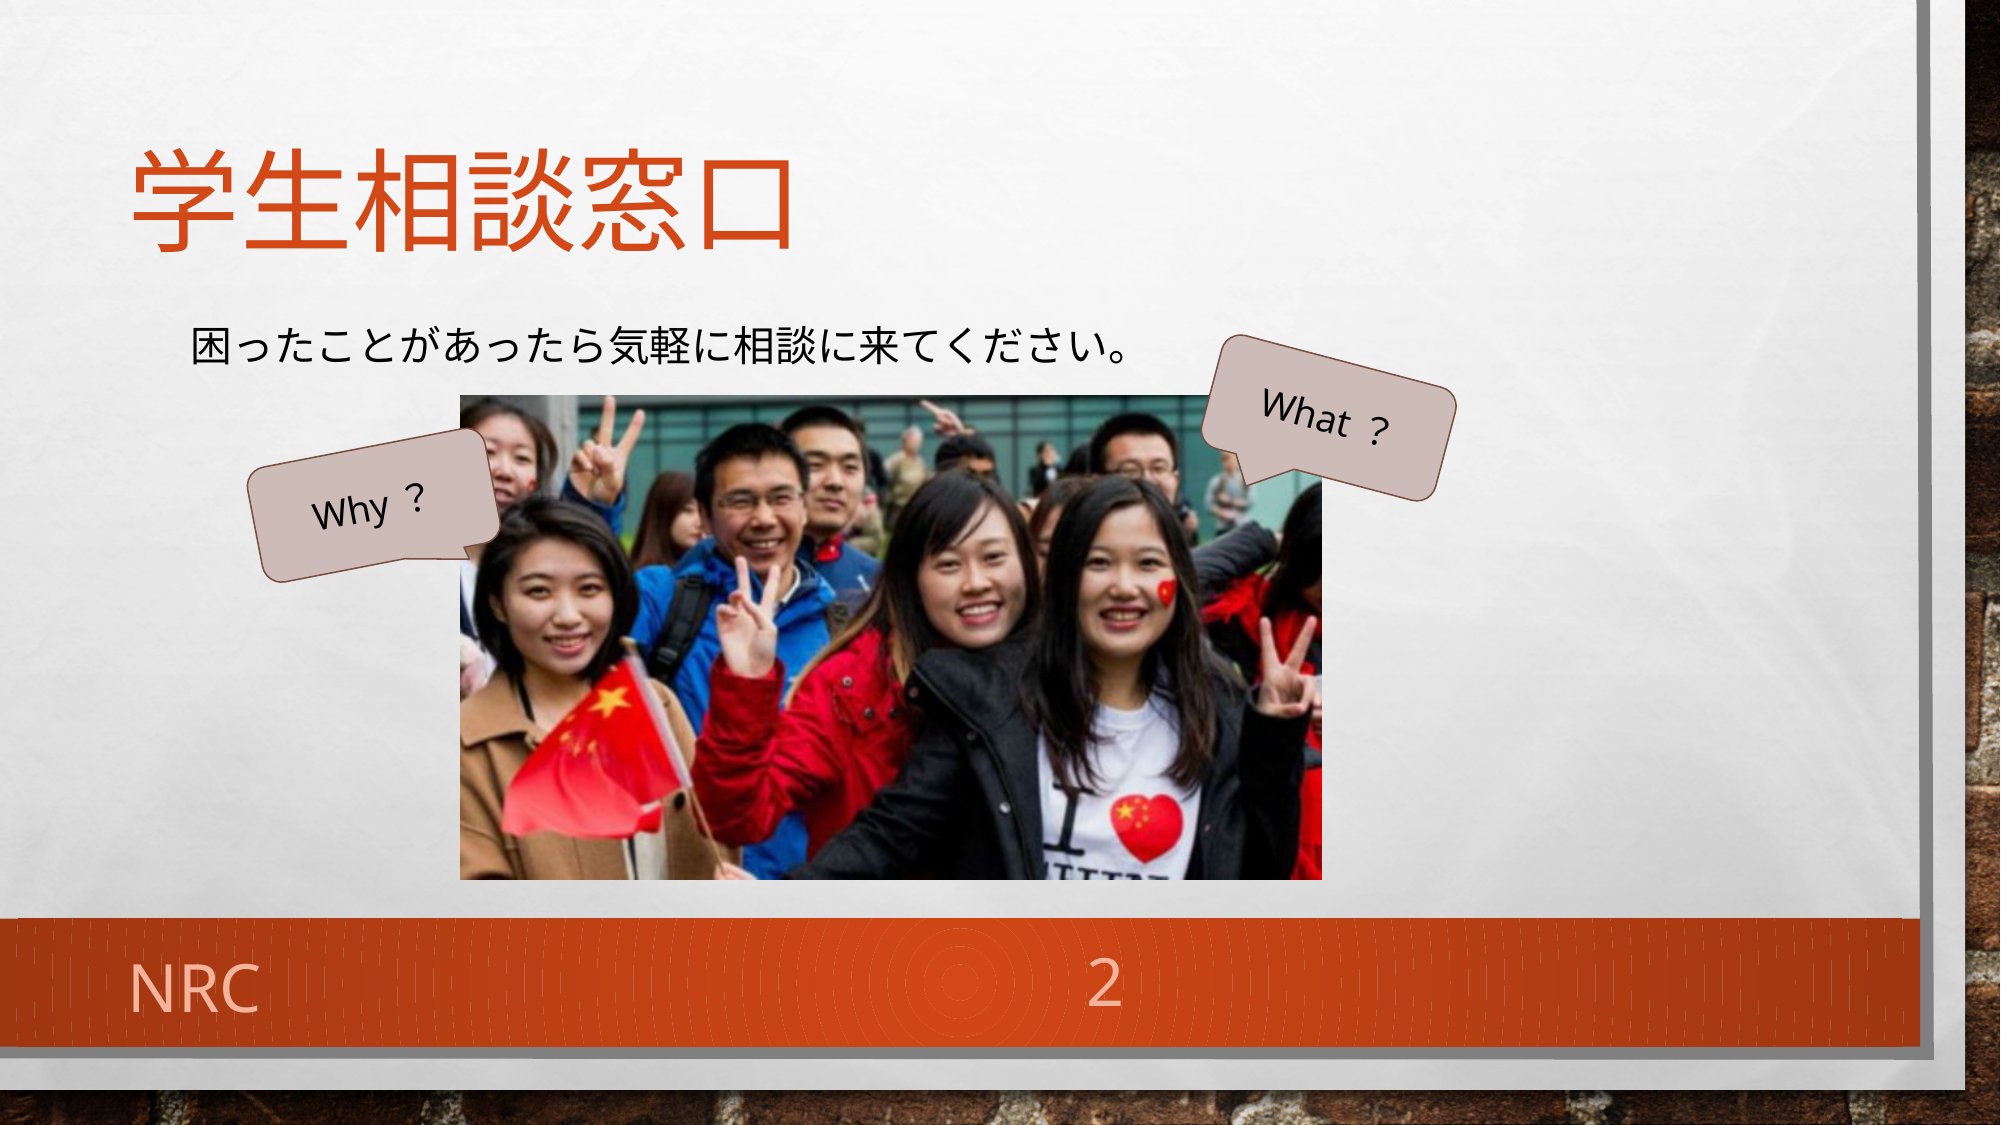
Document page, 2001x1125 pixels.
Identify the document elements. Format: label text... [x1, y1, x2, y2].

text_box Why？ [246, 428, 460, 583]
list 困ったことがあったら気軽に相談に来てください。 [175, 289, 1176, 391]
text_box What？ [1209, 334, 1457, 502]
slide_number 2 [1031, 944, 1181, 1027]
footer NRC [112, 944, 1015, 1027]
picture [0, 0, 2000, 1125]
picture [460, 395, 1322, 880]
title 学生相談窓口 [112, 112, 1818, 302]
